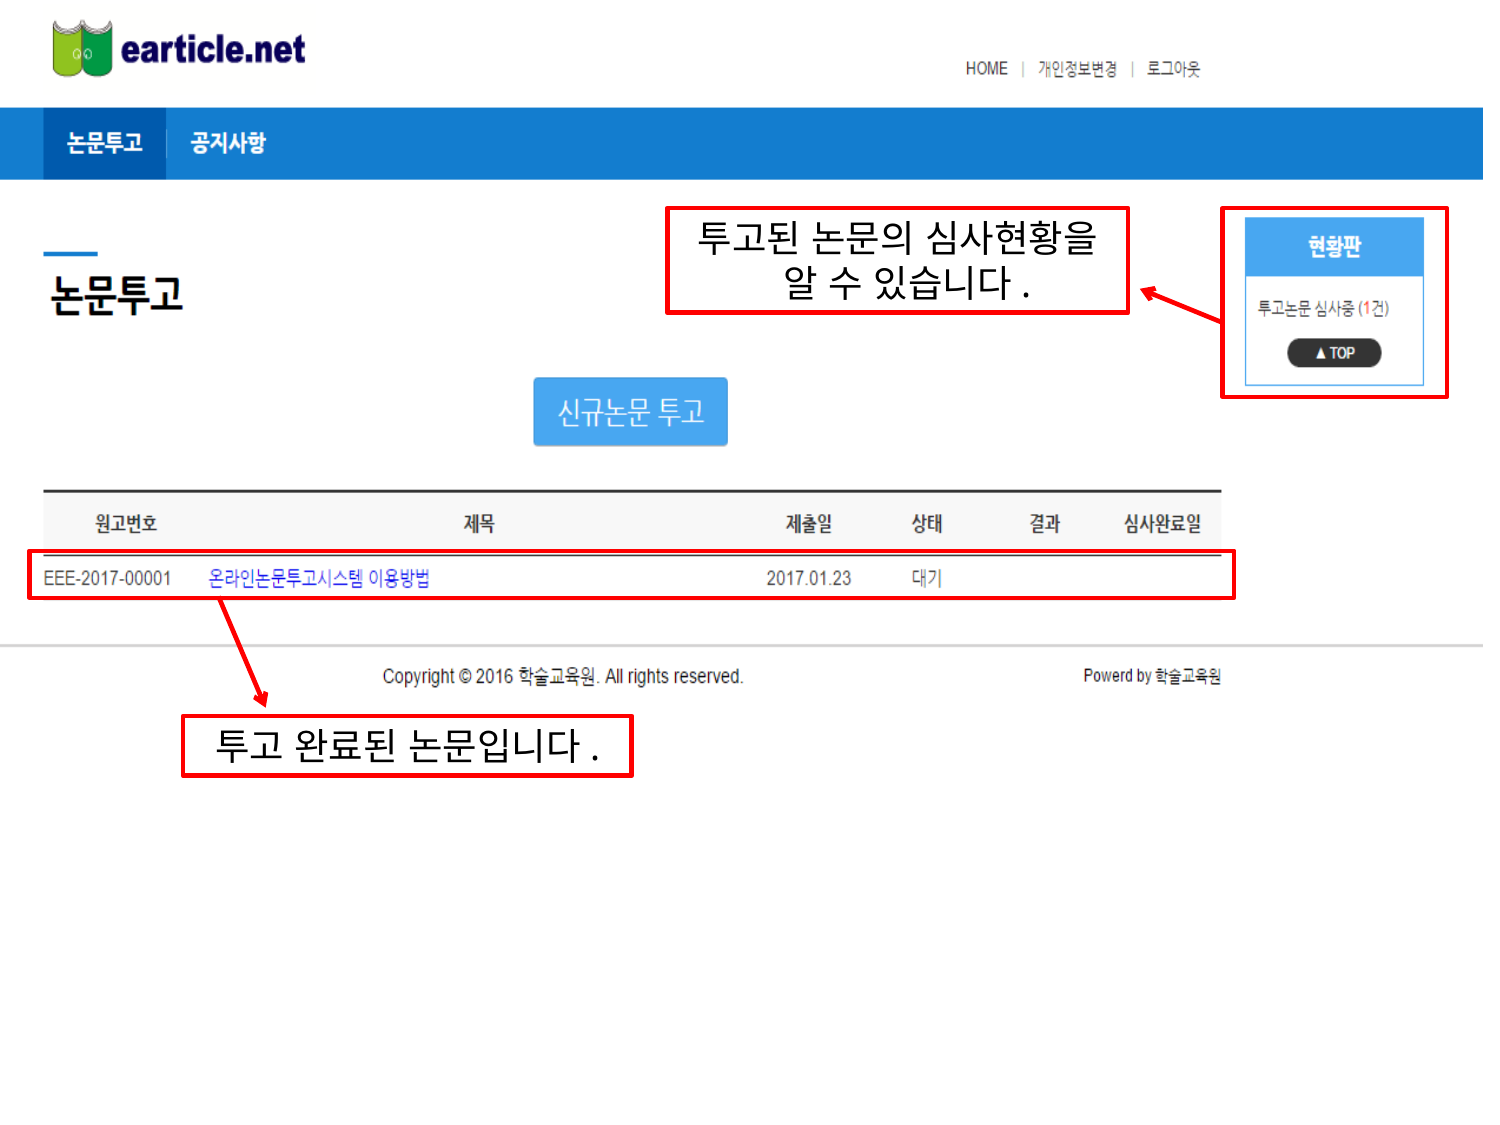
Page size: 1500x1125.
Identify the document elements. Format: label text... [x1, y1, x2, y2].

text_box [218, 596, 266, 708]
text_box 투고 완료된 논문입니다. [183, 736, 632, 776]
picture [0, 4, 1483, 729]
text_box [1139, 288, 1223, 323]
